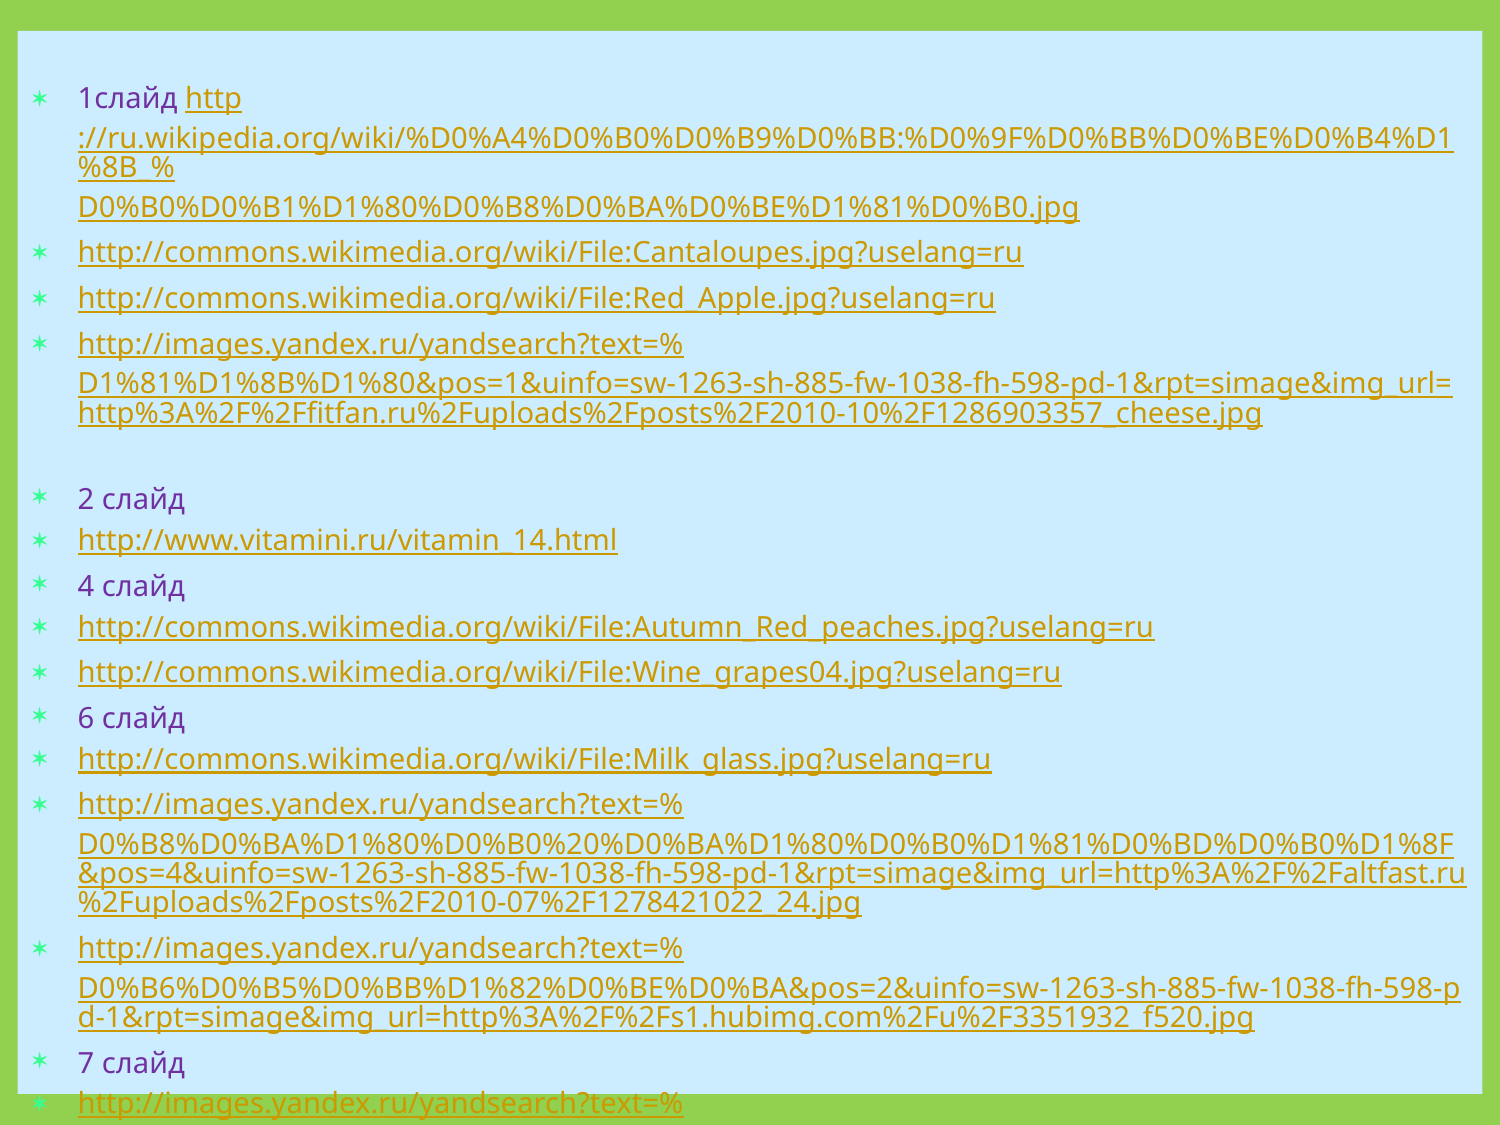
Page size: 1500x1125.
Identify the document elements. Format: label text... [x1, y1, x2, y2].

list 1слайд http://ru.wikipedia.org/wiki/%D0%A4%D0%B0%D0%B9%D0%BB:%D0%9F%D0%BB%D0%BE%D0%B4%D1%8B_%D0%B0%D0%B1%D1%80%D0%B8%D0%BA%D0%BE%D1%81%D0%B0.jpg http://commons.wikimedia.org/wiki/File:Cantaloupes.jpg?uselang=ru http://commons.wikimedia.org/wiki/File:Red_Apple.jpg?uselang=ru http://images.yandex.ru/yandsearch?text=%D1%81%D1%8B%D1%80&pos=1&uinfo=sw-1263-sh-885-fw-1038-fh-598-pd-1&rpt=simage&img_url=http%3A%2F%2Ffitfan.ru%2Fuploads%2Fposts%2F2010-10%2F1286903357_cheese.jpg 2 слайд http://www.vitamini.ru/vitamin_14.html 4 слайд http://commons.wikimedia.org/wiki/File:Autumn_Red_peaches.jpg?uselang=ru http://commons.wikimedia.org/wiki/File:Wine_grapes04.jpg?uselang=ru 6 слайд http://commons.wikimedia.org/wiki/File:Milk_glass.jpg?uselang=ru http://images.yandex.ru/yandsearch?text=%D0%B8%D0%BA%D1%80%D0%B0%20%D0%BA%D1%80%D0%B0%D1%81%D0%BD%D0%B0%D1%8F&pos=4&uinfo=sw-1263-sh-885-fw-1038-fh-598-pd-1&rpt=simage&img_url=http%3A%2F%2Faltfast.ru%2Fuploads%2Fposts%2F2010-07%2F1278421022_24.jpg http://images.yandex.ru/yandsearch?text=%D0%B6%D0%B5%D0%BB%D1%82%D0%BE%D0%BA&pos=2&uinfo=sw-1263-sh-885-fw-1038-fh-598-pd-1&rpt=simage&img_url=http%3A%2F%2Fs1.hubimg.com%2Fu%2F3351932_f520.jpg 7 слайд http://images.yandex.ru/yandsearch?text=%D0%B3%D0%BB%D0%B0%D0%B7&pos=0&uinfo=sw-1263-sh-885-fw-1038-fh-598-pd-1&rpt=simage&img_url=http%3A%2F%2Fcs9560.vkontakte.ru%2Fu154448357%2F-14%2Fx_858682d9.jpg [17, 30, 1483, 1094]
